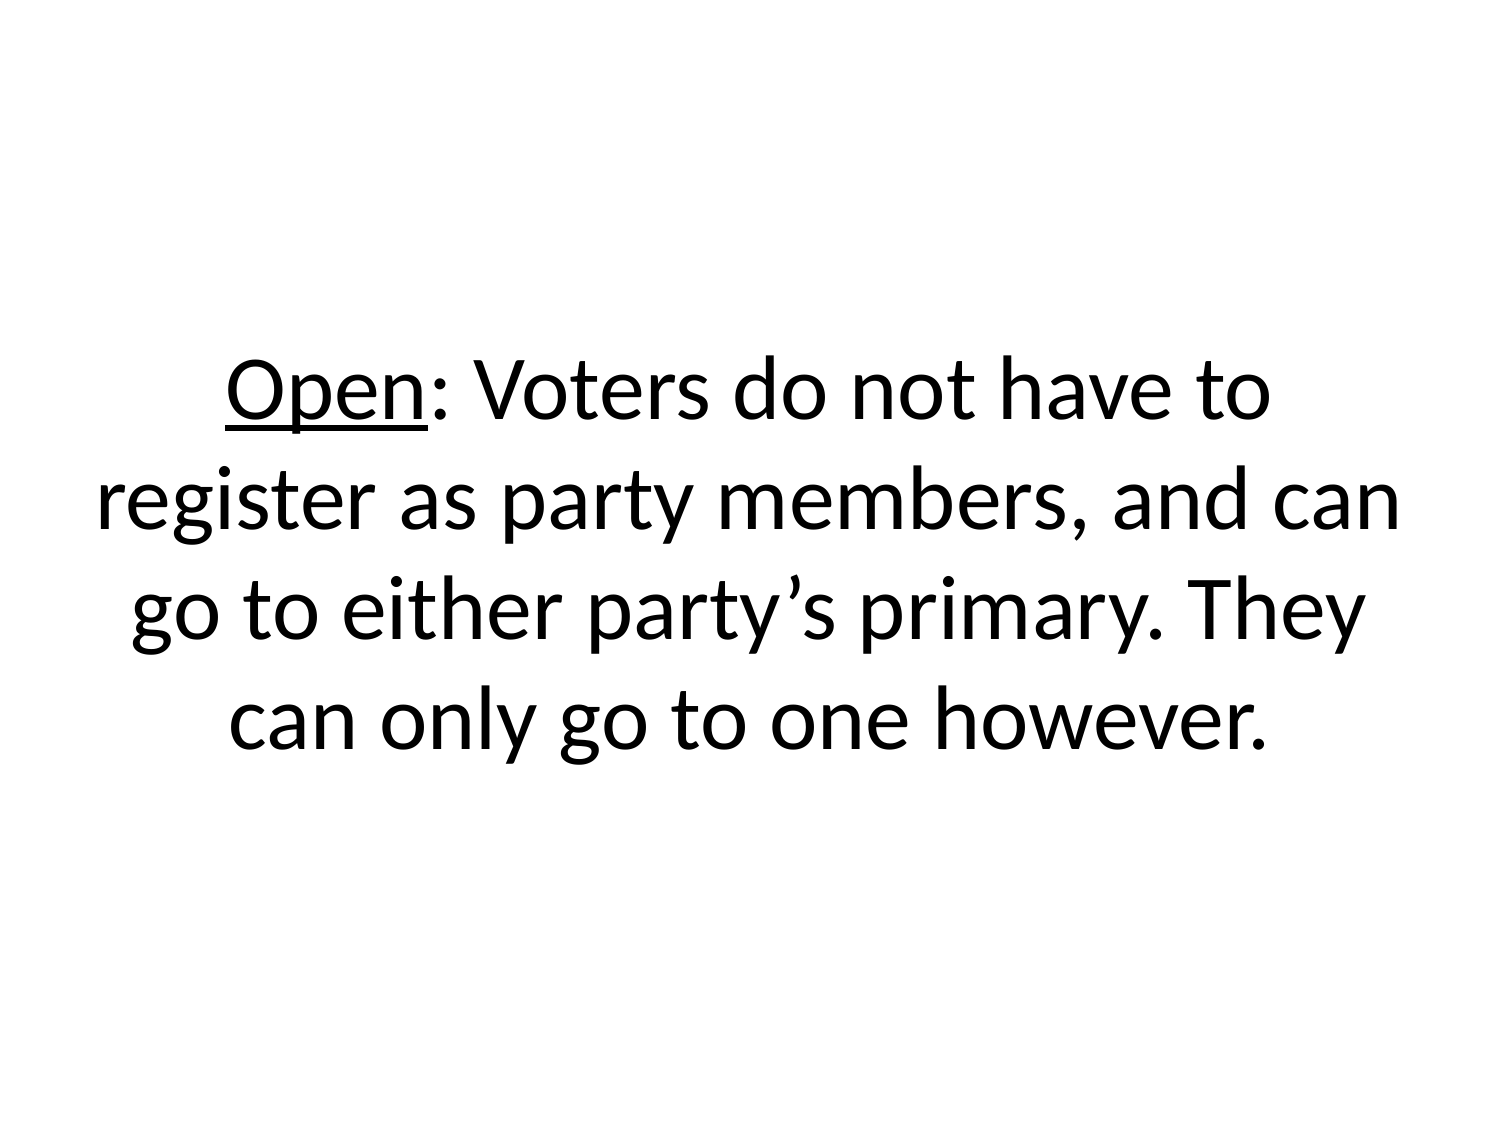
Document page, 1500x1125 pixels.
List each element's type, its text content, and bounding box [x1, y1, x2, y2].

title Open: Voters do not have to register as party members, and can go to either party’s primary. They can only go to one however. [74, 44, 1426, 1051]
